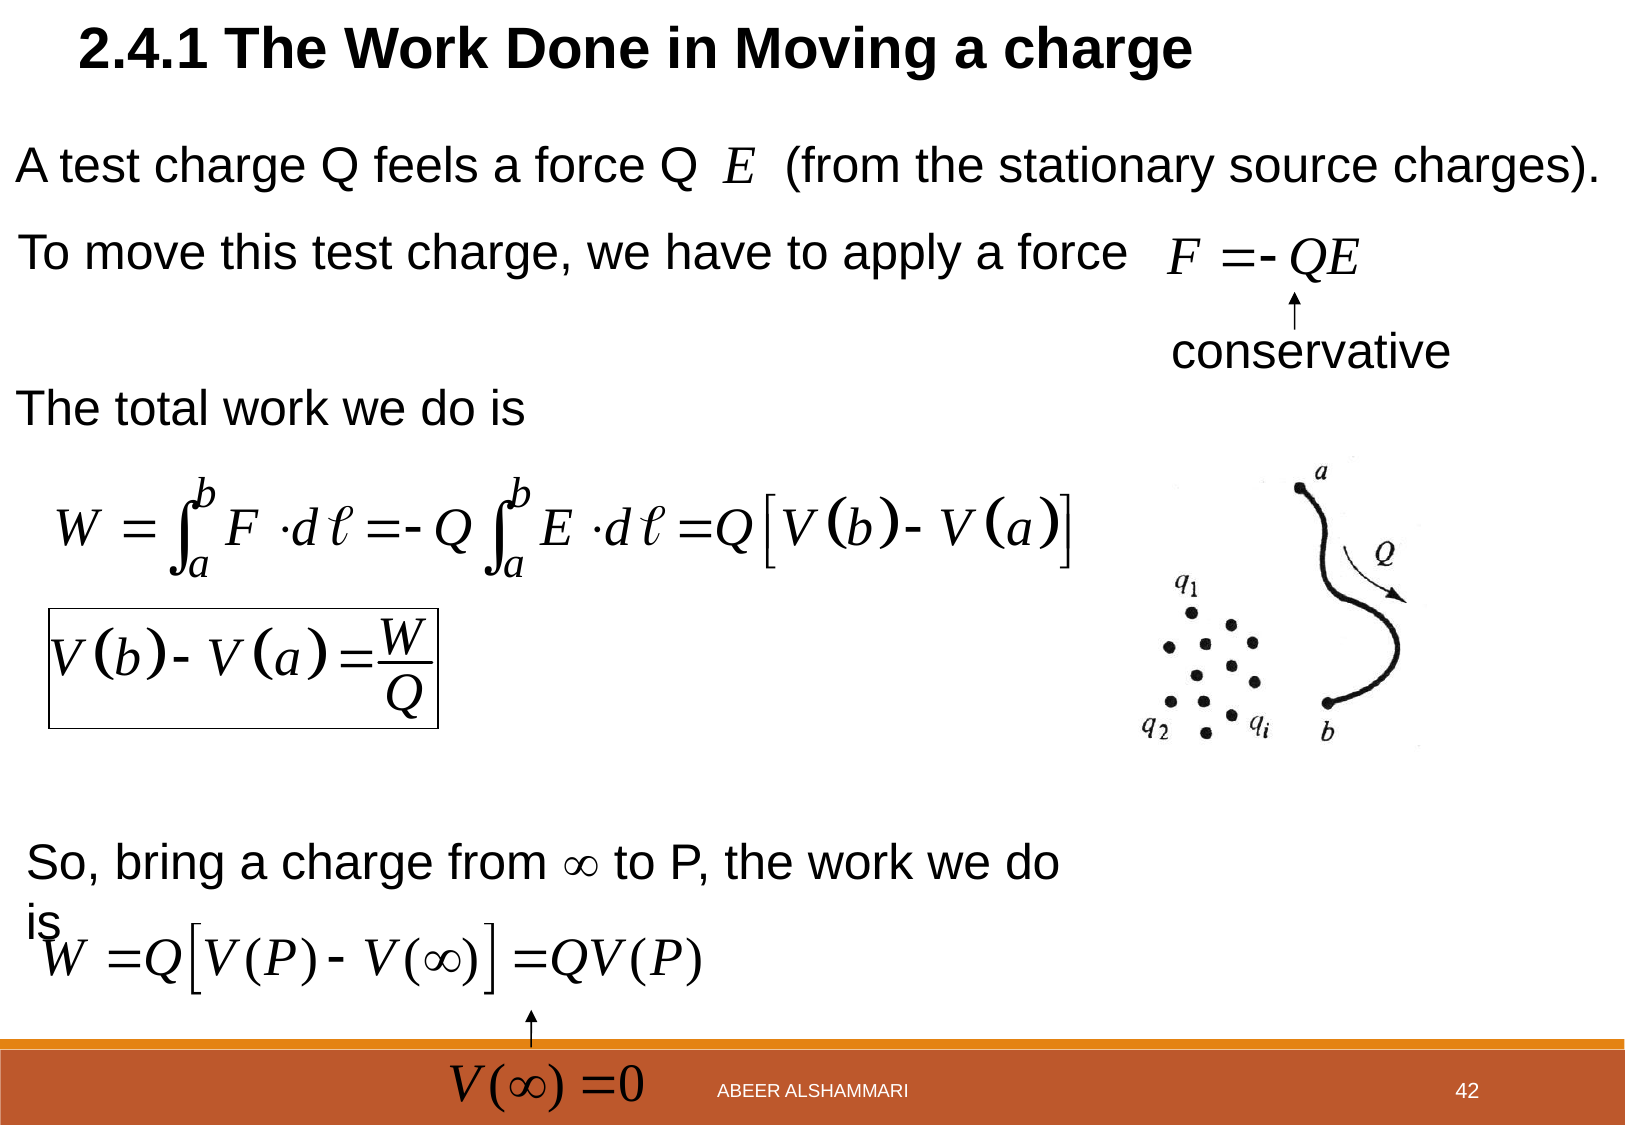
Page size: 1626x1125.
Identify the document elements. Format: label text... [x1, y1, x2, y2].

text_box 2.4.1 The Work Done in Moving a charge [63, 2, 1227, 88]
footer Abeer Alshammari [658, 1059, 1135, 1120]
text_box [54, 467, 1085, 594]
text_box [40, 922, 708, 1001]
text_box [525, 1009, 538, 1048]
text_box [1161, 222, 1367, 292]
text_box To move this test charge, we have to apply a force [2, 212, 1159, 288]
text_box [717, 130, 763, 189]
text_box A test charge Q feels a force Q [0, 124, 715, 200]
text_box (from the stationary source charges). [755, 124, 1618, 200]
picture [1130, 455, 1433, 755]
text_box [1154, 291, 1470, 388]
text_box So, bring a charge from  to P, the work we do is [11, 822, 1121, 898]
text_box The total work we do is [0, 368, 542, 444]
slide_number 42 [1319, 1059, 1495, 1120]
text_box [49, 608, 438, 729]
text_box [448, 1056, 650, 1119]
